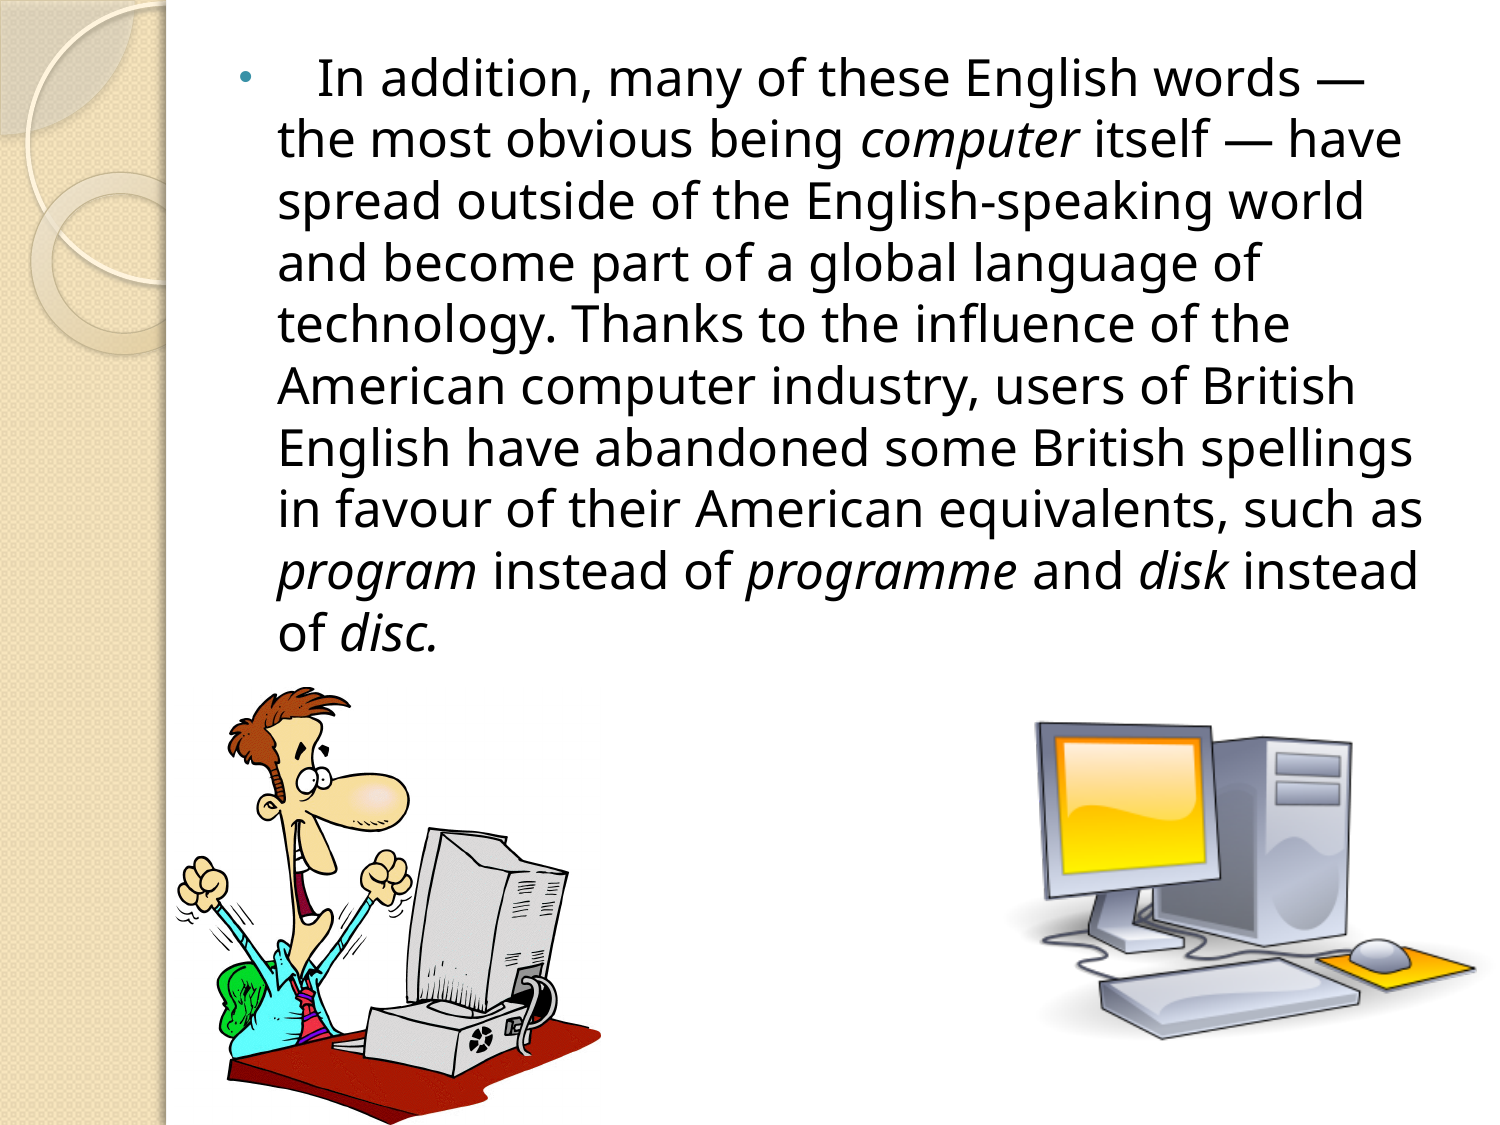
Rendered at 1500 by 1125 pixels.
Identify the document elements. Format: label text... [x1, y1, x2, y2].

picture [174, 687, 602, 1125]
picture [999, 624, 1500, 1125]
list In addition, many of these English words — the most obvious being computer itself — have spread outside of the English-speaking world and become part of a global language of technology. Thanks to the influence of the American computer industry, users of British English have abandoned some British spellings in favour of their American equivalents, such as program instead of programme and disk instead of disc. [212, 37, 1443, 675]
